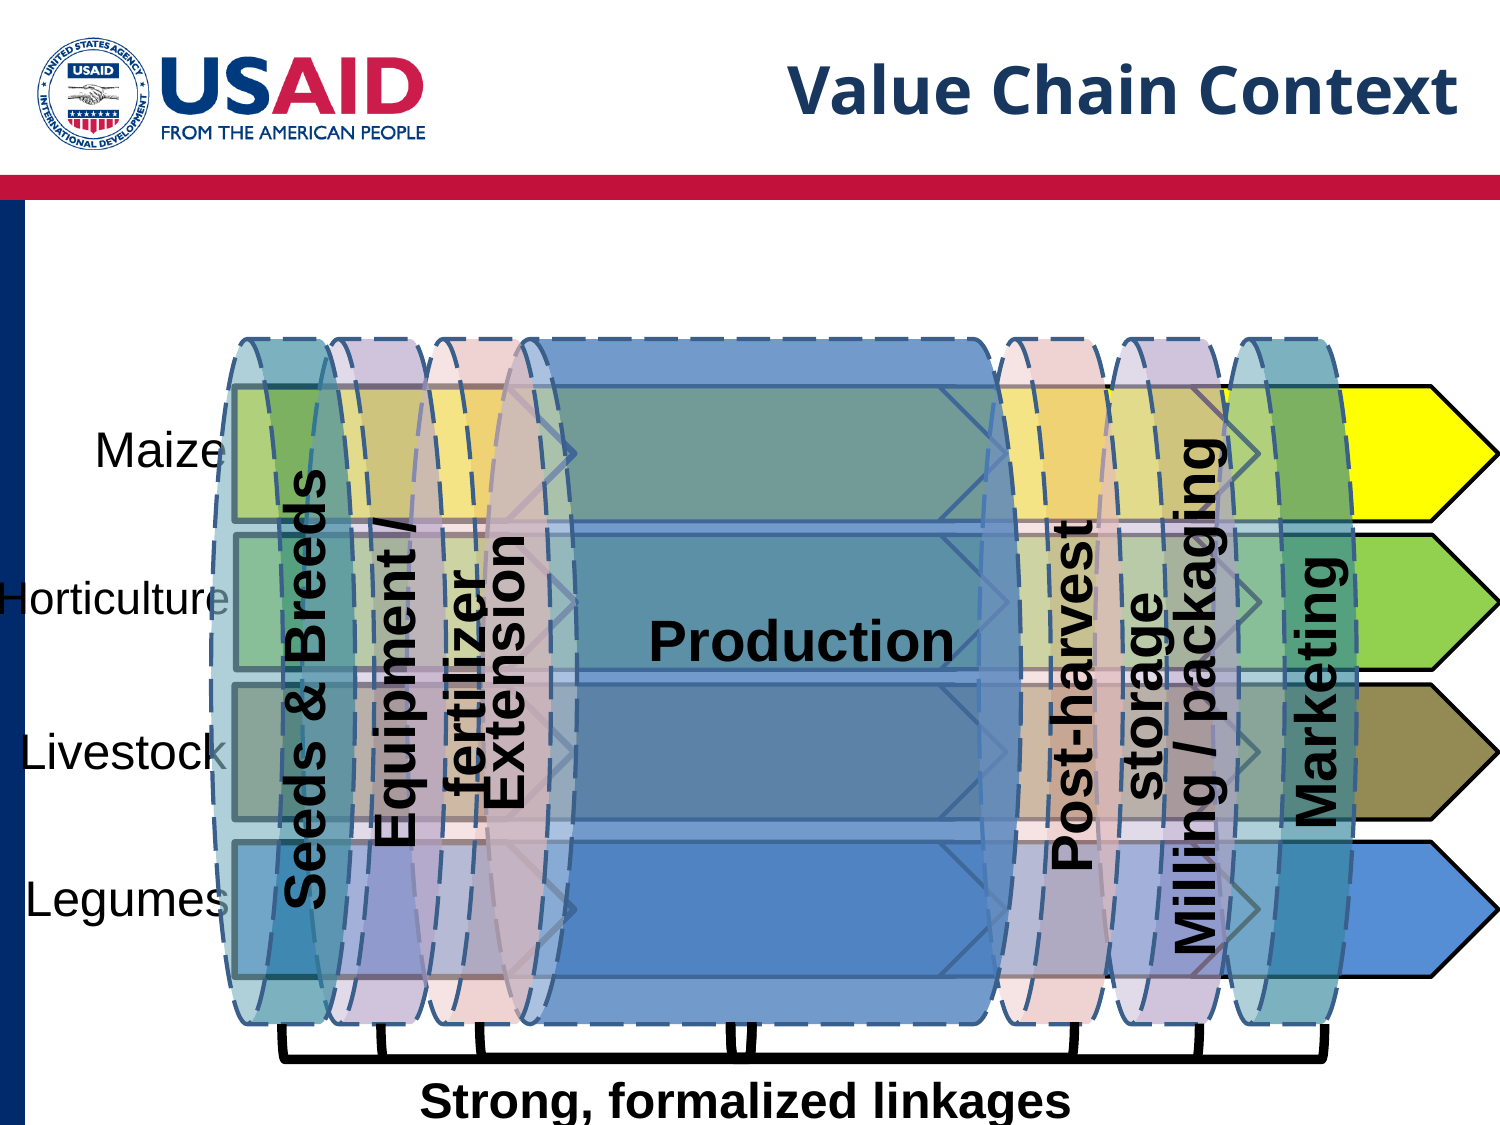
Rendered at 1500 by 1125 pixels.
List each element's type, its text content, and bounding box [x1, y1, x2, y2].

text_box Maize [12, 409, 205, 485]
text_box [554, 338, 1022, 1020]
text_box Horticulture [0, 561, 205, 631]
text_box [281, 1021, 729, 1060]
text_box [1362, 684, 1499, 820]
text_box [1022, 338, 1357, 1025]
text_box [1362, 841, 1499, 978]
text_box Value Chain Context [662, 0, 1475, 175]
text_box Livestock [0, 712, 205, 787]
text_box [730, 1021, 1325, 1060]
text_box Strong, formalized linkages [385, 1068, 1107, 1125]
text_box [1362, 385, 1499, 522]
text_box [210, 338, 554, 1025]
text_box Legumes [0, 858, 205, 934]
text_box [1362, 534, 1500, 670]
picture [37, 37, 435, 150]
